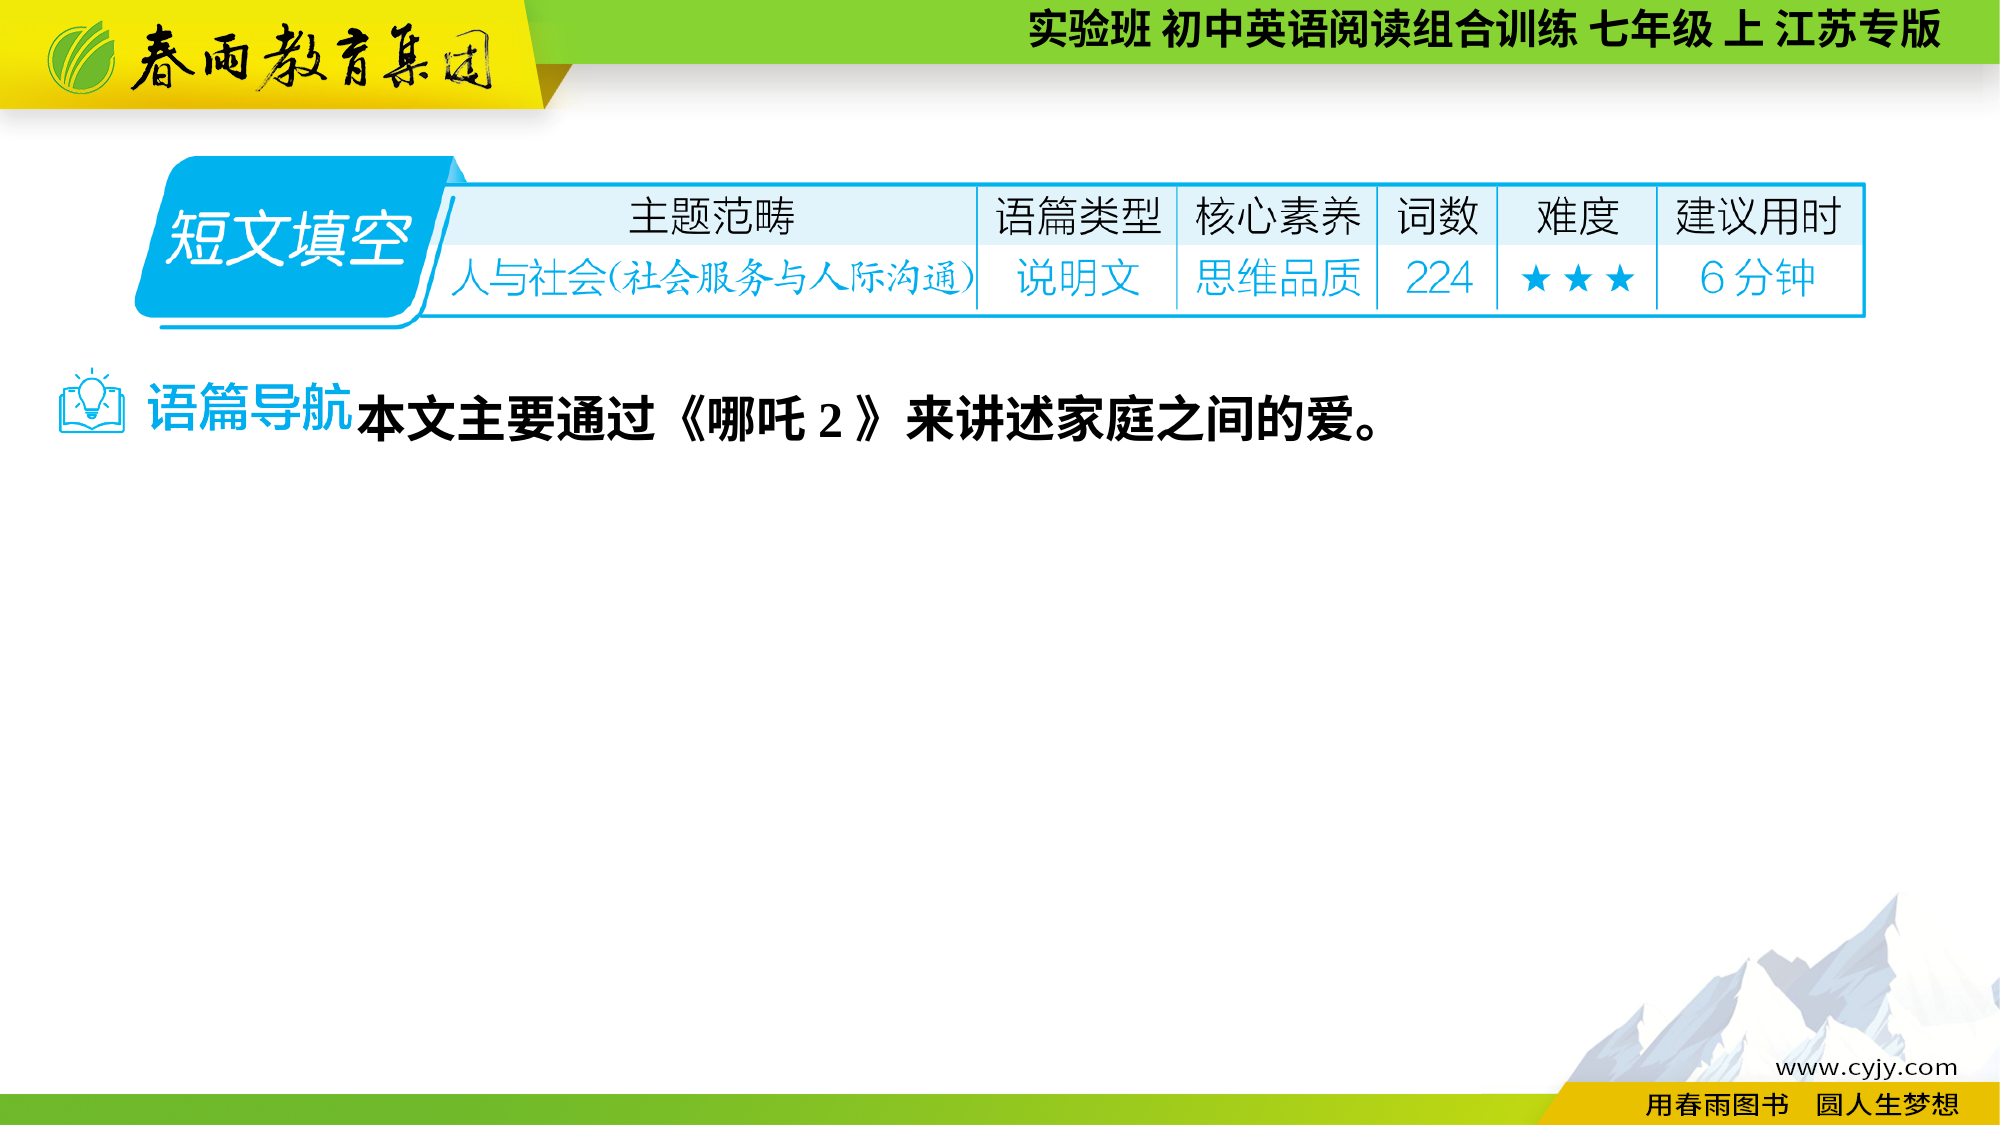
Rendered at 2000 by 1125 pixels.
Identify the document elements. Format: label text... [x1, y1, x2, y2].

picture [0, 0, 2000, 1125]
list 本文主要通过《哪吒2》来讲述家庭之间的爱。 [59, 349, 1944, 445]
